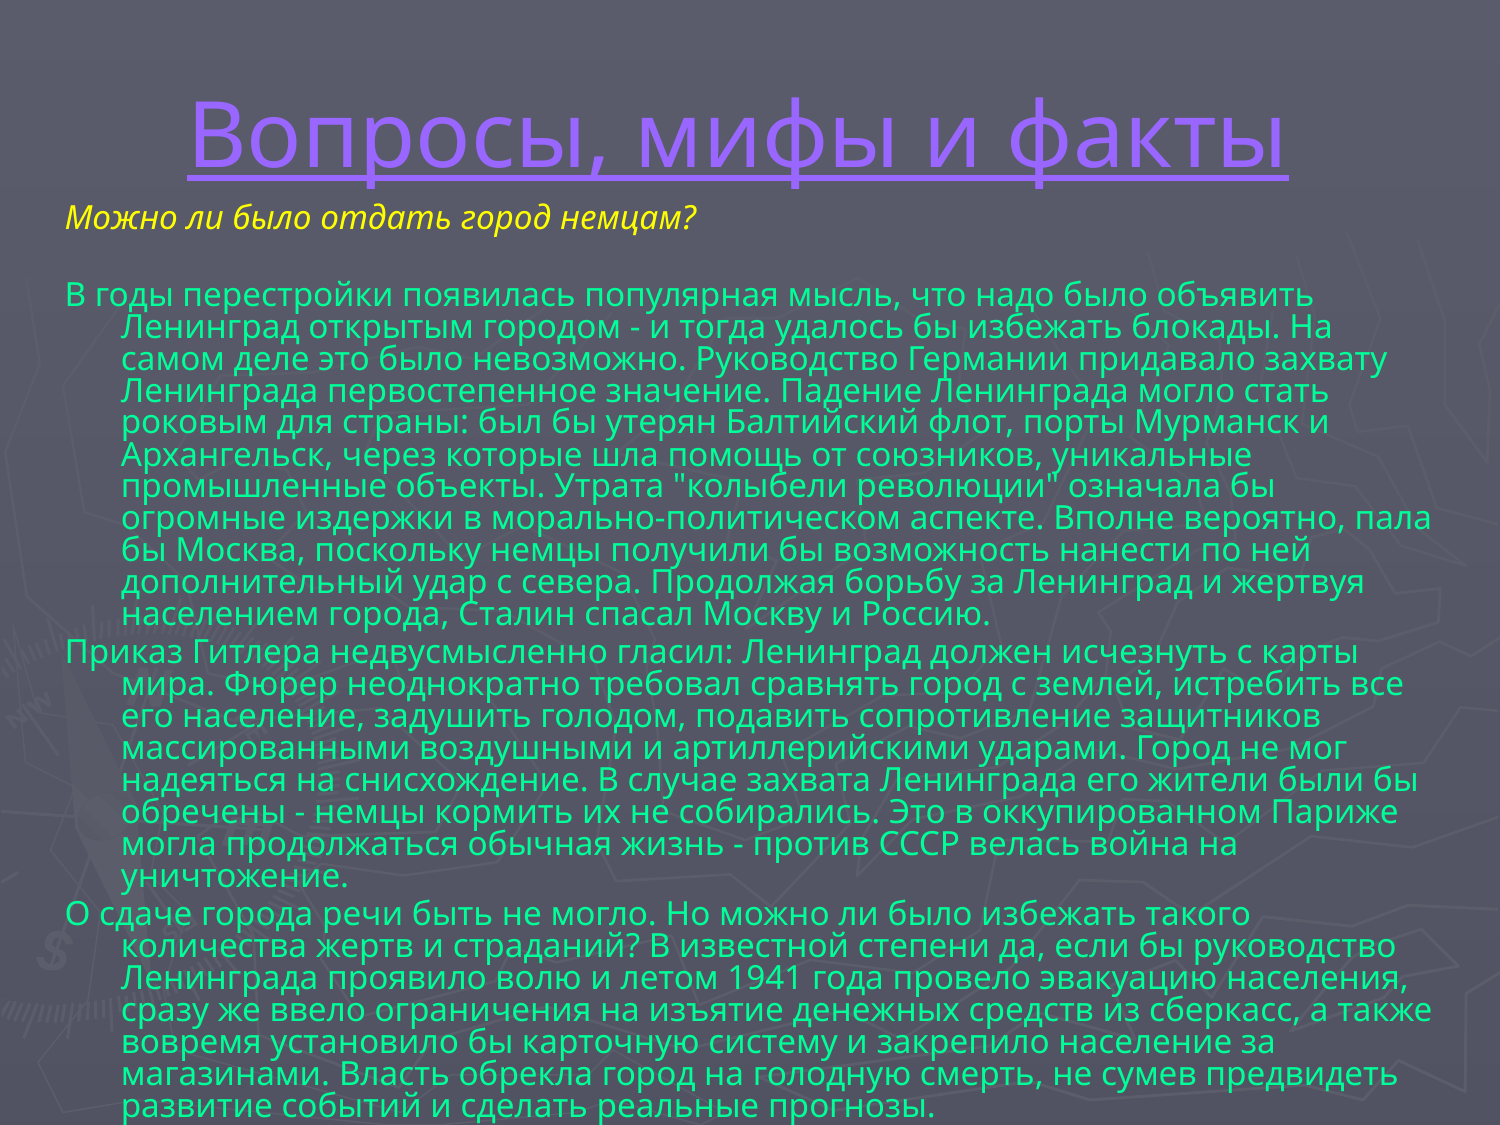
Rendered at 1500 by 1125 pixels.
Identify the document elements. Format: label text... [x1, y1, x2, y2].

list Можно ли было отдать город немцам? В годы перестройки появилась популярная мысль, что надо было объявить Ленинград открытым городом - и тогда удалось бы избежать блокады. На самом деле это было невозможно. Руководство Германии придавало захвату Ленинграда первостепенное значение. Падение Ленинграда могло стать роковым для страны: был бы утерян Балтийский флот, порты Мурманcк и Архангельск, через которые шла помощь от союзников, уникальные промышленные объекты. Утрата "колыбели революции" означала бы огромные издержки в морально-политическом аспекте. Вполне вероятно, пала бы Москва, поскольку немцы получили бы возможность нанести по ней дополнительный удар с севера. Продолжая борьбу за Ленинград и жертвуя населением города, Сталин спасал Москву и Россию. Приказ Гитлера недвусмысленно гласил: Ленинград должен исчезнуть с карты мира. Фюрер неоднократно требовал сравнять город с землей, истребить все его население, задушить голодом, подавить сопротивление защитников массированными воздушными и артиллерийскими ударами. Город не мог надеяться на снисхождение. В случае захвата Ленинграда его жители были бы обречены - немцы кормить их не собирались. Это в оккупированном Париже могла продолжаться обычная жизнь - против СССР велась война на уничтожение. О сдаче города речи быть не могло. Но можно ли было избежать такого количества жертв и страданий? В известной степени да, если бы руководство Ленинграда проявило волю и летом 1941 года провело эвакуацию населения, сразу же ввело ограничения на изъятие денежных средств из сберкасс, а также вовремя установило бы карточную систему и закрепило население за магазинами. Власть обрекла город на голодную смерть, не сумев предвидеть развитие событий и сделать реальные прогнозы. [49, 196, 1451, 1001]
title Вопросы, мифы и факты [49, 37, 1451, 196]
